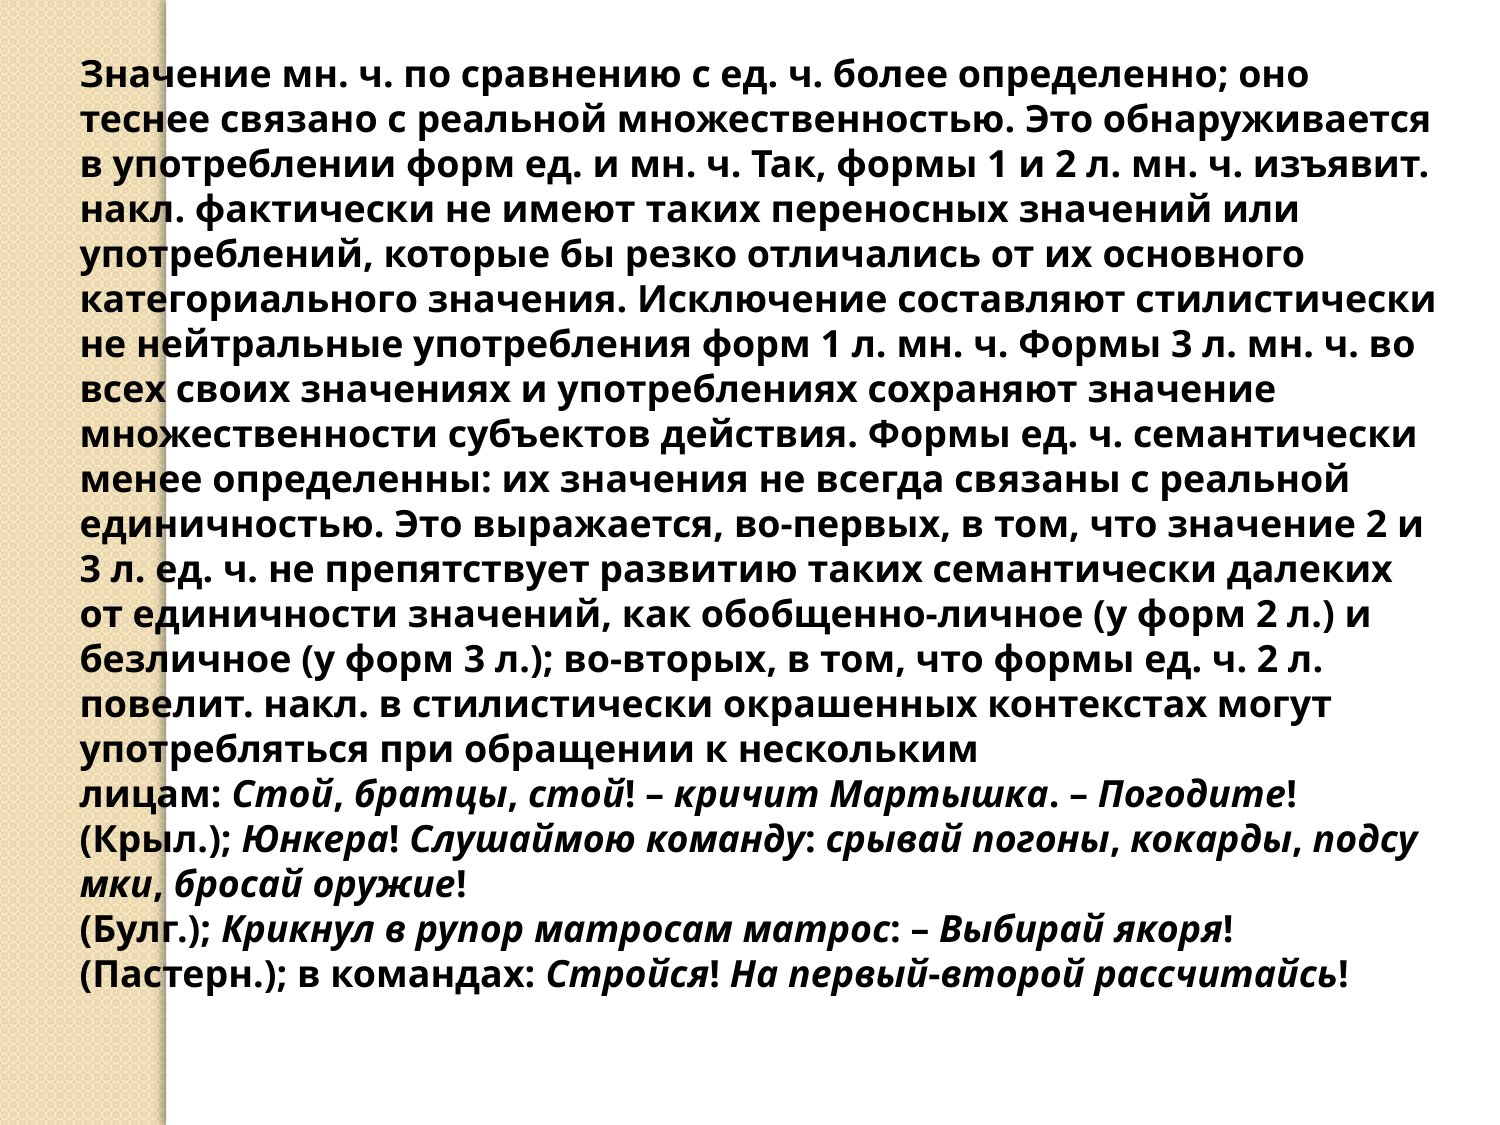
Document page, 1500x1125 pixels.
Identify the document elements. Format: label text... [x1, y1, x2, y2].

text_box Значение мн. ч. по сравнению с ед. ч. более определенно; оно теснее связано с реальной множественностью. Это обнаруживается в употреблении форм ед. и мн. ч. Так, формы 1 и 2 л. мн. ч. изъявит. накл. фактически не имеют таких переносных значений или употреблений, которые бы резко отличались от их основного категориального значения. Исключение составляют стилистически не нейтральные употребления форм 1 л. мн. ч. Формы 3 л. мн. ч. во всех своих значениях и употреблениях сохраняют значение множественности субъектов действия. Формы ед. ч. семантически менее определенны: их значения не всегда связаны с реальной единичностью. Это выражается, во-первых, в том, что значение 2 и 3 л. ед. ч. не препятствует развитию таких семантически далеких от единичности значений, как обобщенно-личное (у форм 2 л.) и безличное (у форм 3 л.); во-вторых, в том, что формы ед. ч. 2 л. повелит. накл. в стилистически окрашенных контекстах могут употребляться при обращении к нескольким лицам: Стой, братцы, стой! – кричит Мартышка. – Погодите! (Крыл.); Юнкера! Слушаймою команду: срывай погоны, кокарды, подсумки, бросай оружие! (Булг.); Крикнул в рупор матросам матрос: – Выбирай якоря! (Пастерн.); в командах: Стройся! На первый-второй рассчитайсь! [64, 42, 1459, 1003]
